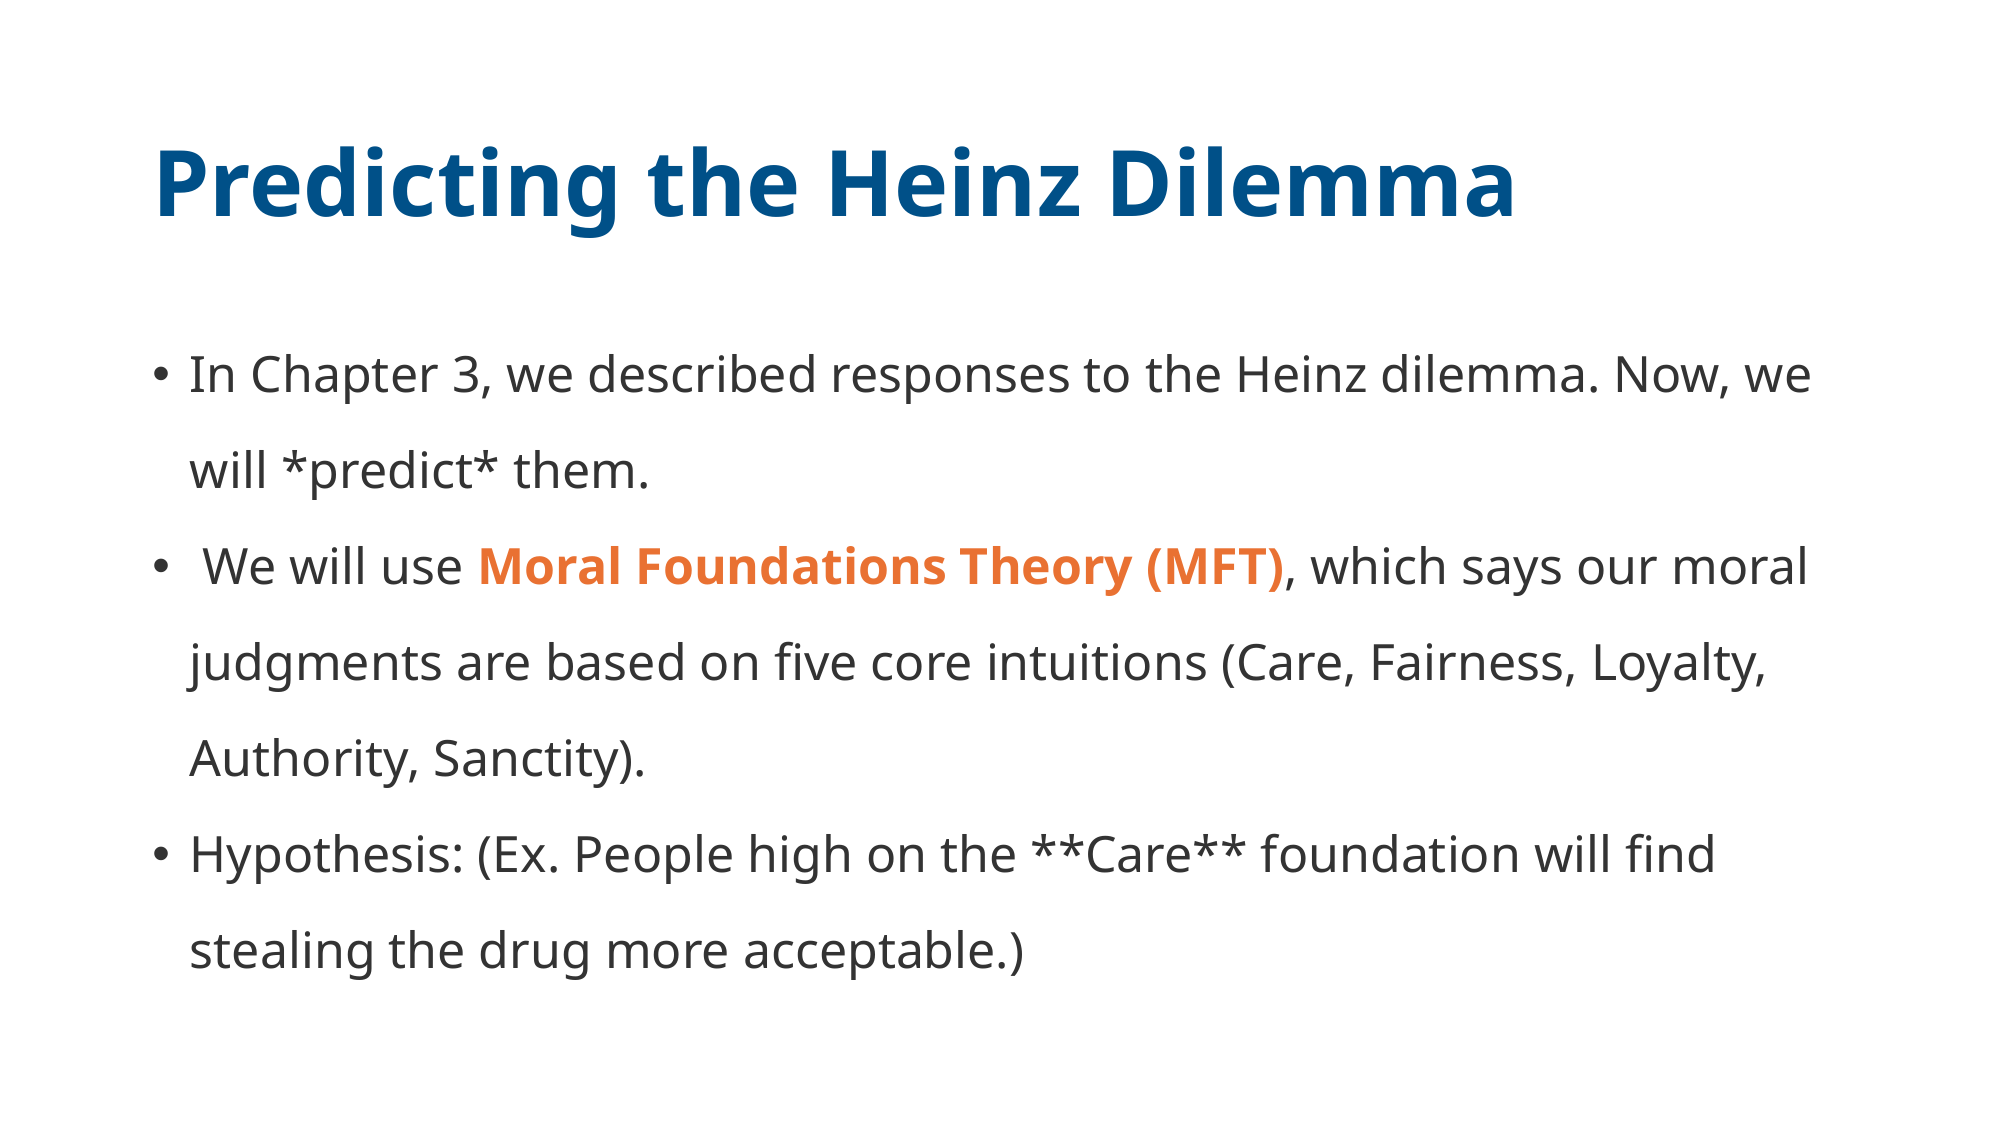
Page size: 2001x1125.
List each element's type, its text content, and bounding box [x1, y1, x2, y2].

list In Chapter 3, we described responses to the Heinz dilemma. Now, we will *predict* them. We will use Moral Foundations Theory (MFT), which says our moral judgments are based on five core intuitions (Care, Fairness, Loyalty, Authority, Sanctity). Hypothesis: (Ex. People high on the **Care** foundation will find stealing the drug more acceptable.) [137, 299, 1863, 1014]
title Predicting the Heinz Dilemma [137, 59, 1863, 278]
